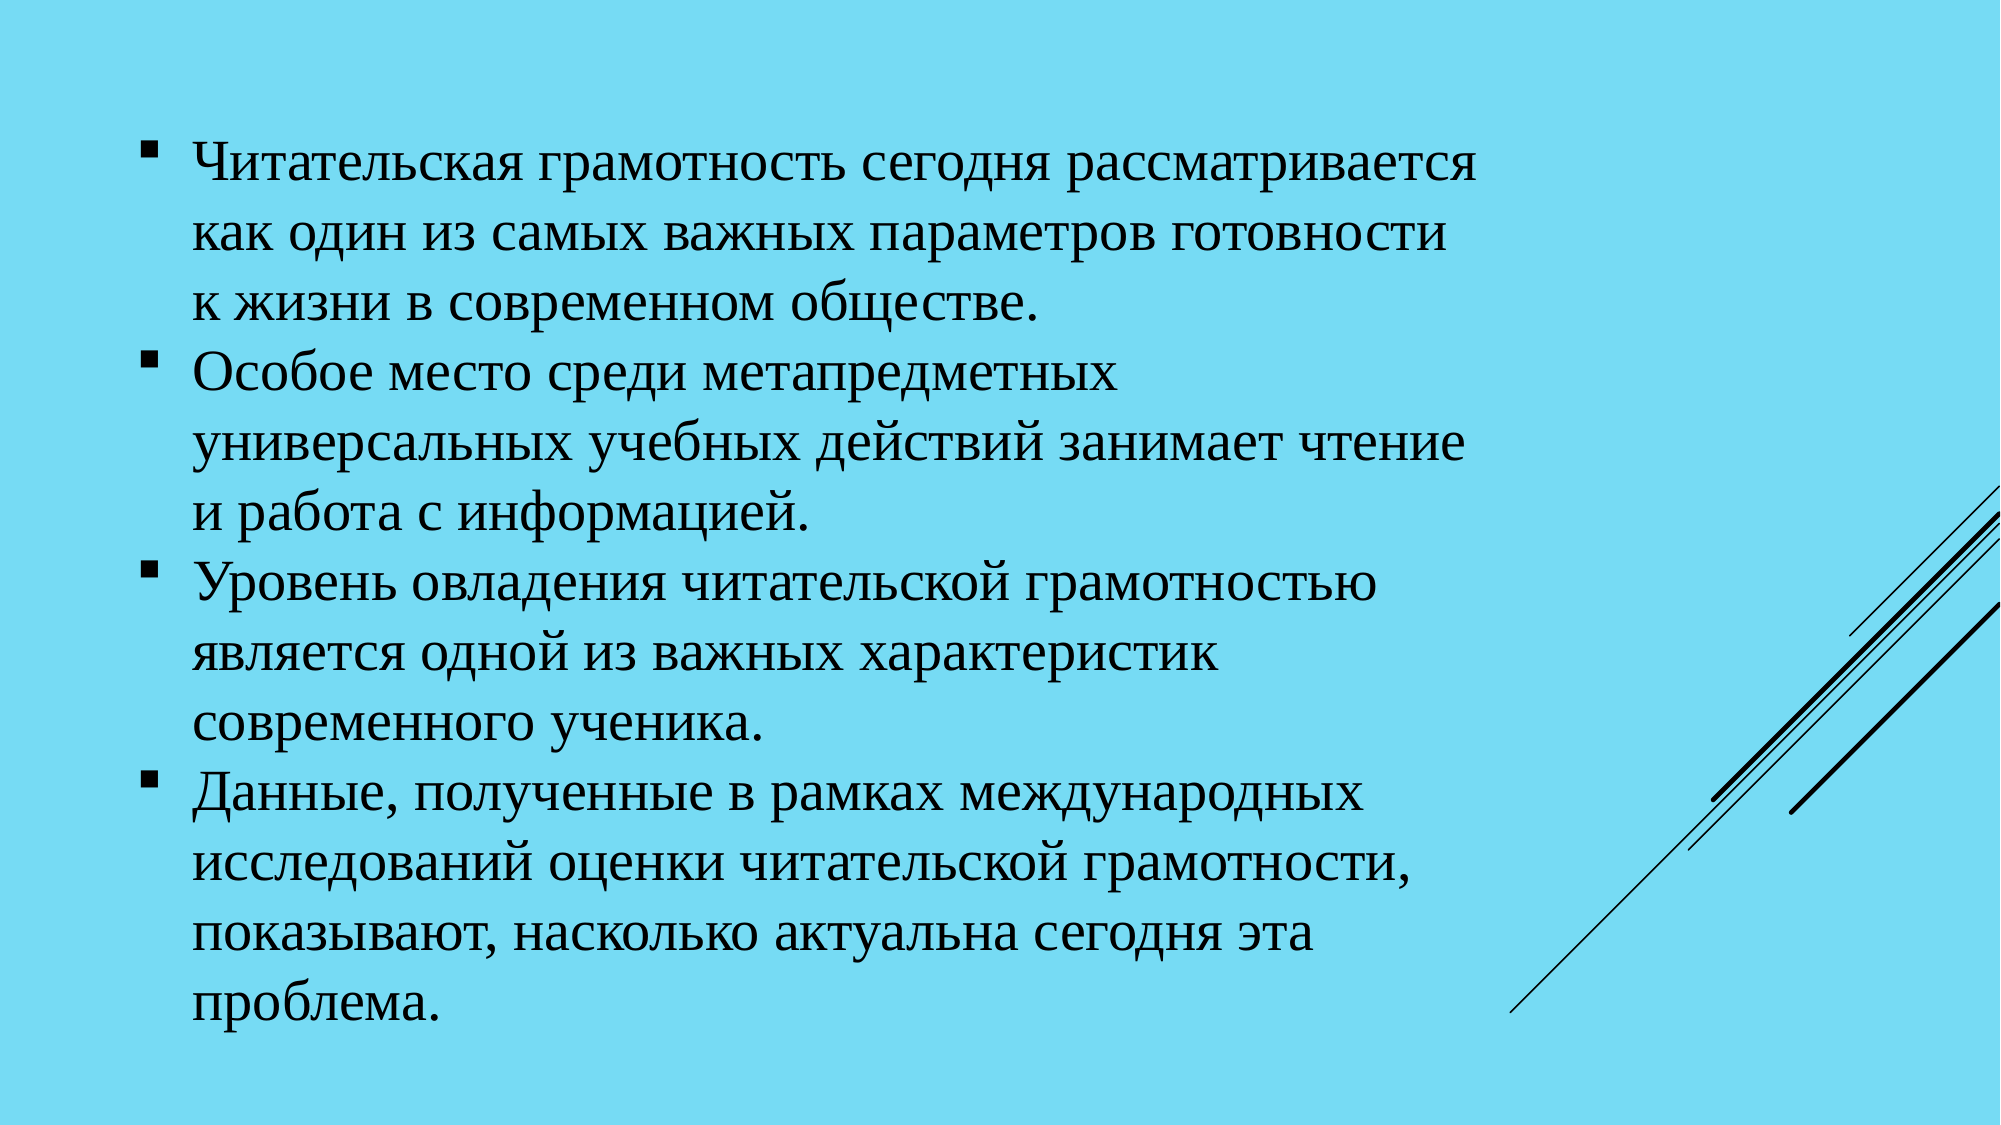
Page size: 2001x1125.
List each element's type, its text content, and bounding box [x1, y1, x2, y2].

text_box Читательская грамотность сегодня рассматривается как один из самых важных параметров готовности к жизни в современном обществе. Особое место среди метапредметных универсальных учебных действий занимает чтение и работа с информацией. Уровень овладения читательской грамотностью является одной из важных характеристик современного ученика. Данные, полученные в рамках международных исследований оценки читательской грамотности, показывают, насколько актуальна сегодня эта проблема. [121, 114, 1500, 1040]
